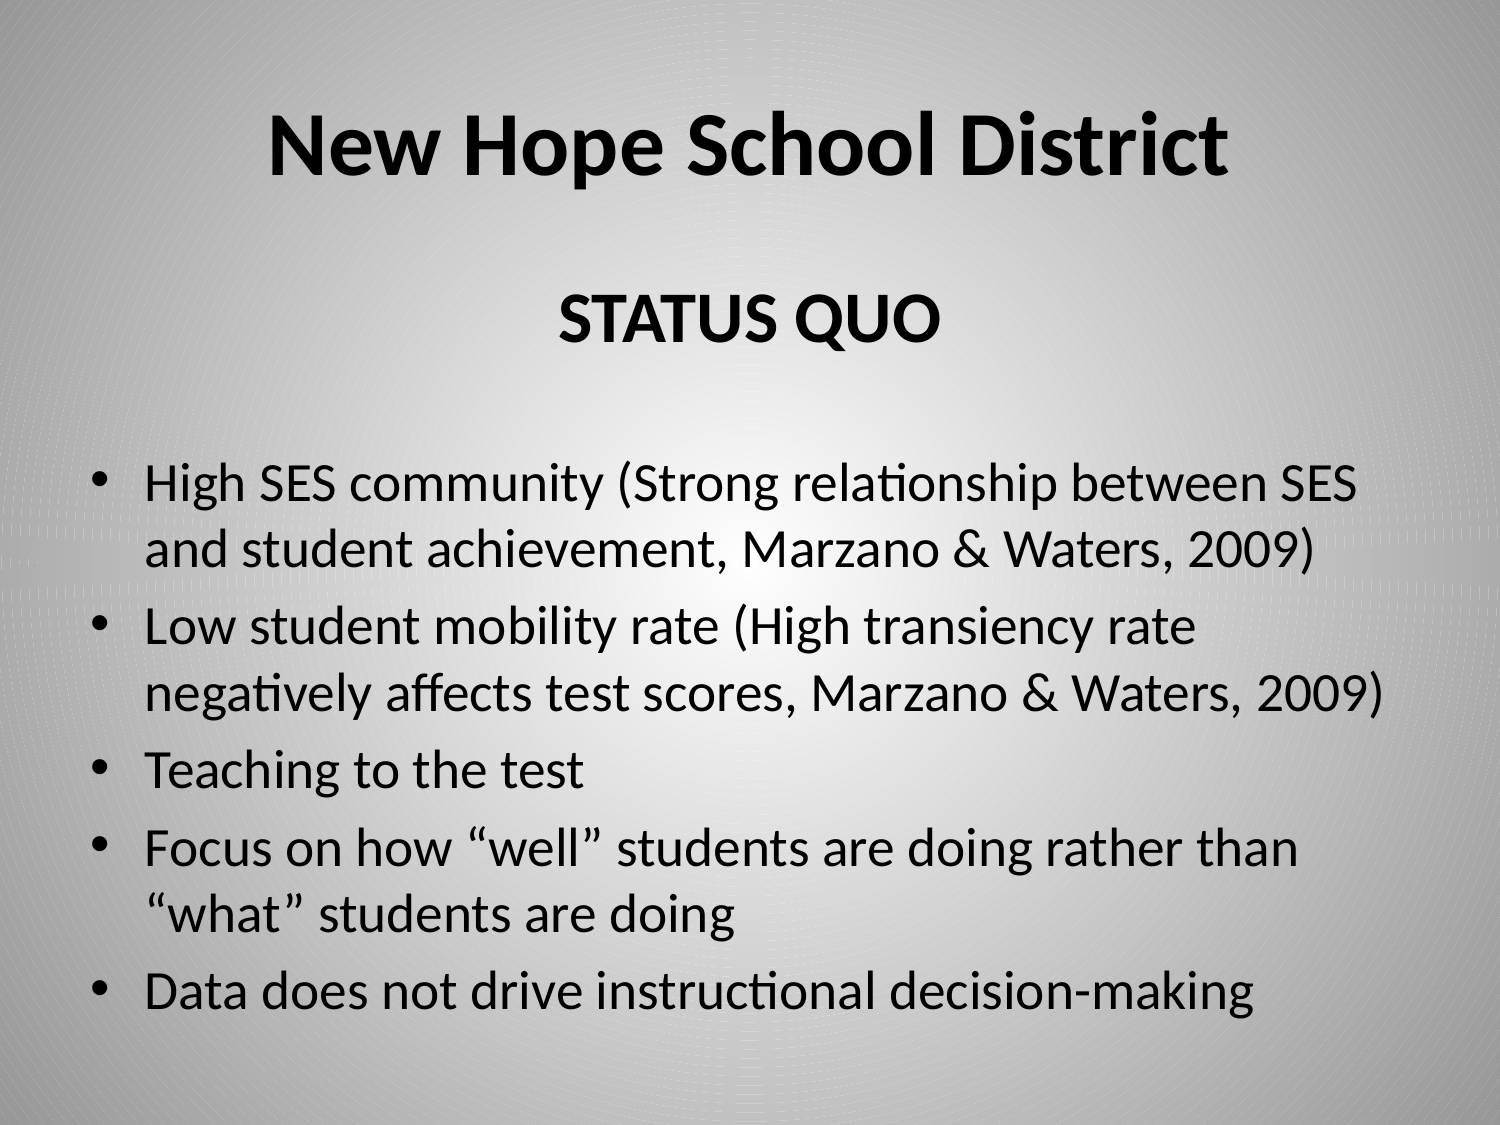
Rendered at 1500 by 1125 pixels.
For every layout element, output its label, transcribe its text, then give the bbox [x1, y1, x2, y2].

title New Hope School District [75, 45, 1425, 233]
list STATUS QUO High SES community (Strong relationship between SES and student achievement, Marzano & Waters, 2009) Low student mobility rate (High transiency rate negatively affects test scores, Marzano & Waters, 2009) Teaching to the test Focus on how “well” students are doing rather than “what” students are doing Data does not drive instructional decision-making [75, 262, 1425, 1075]
